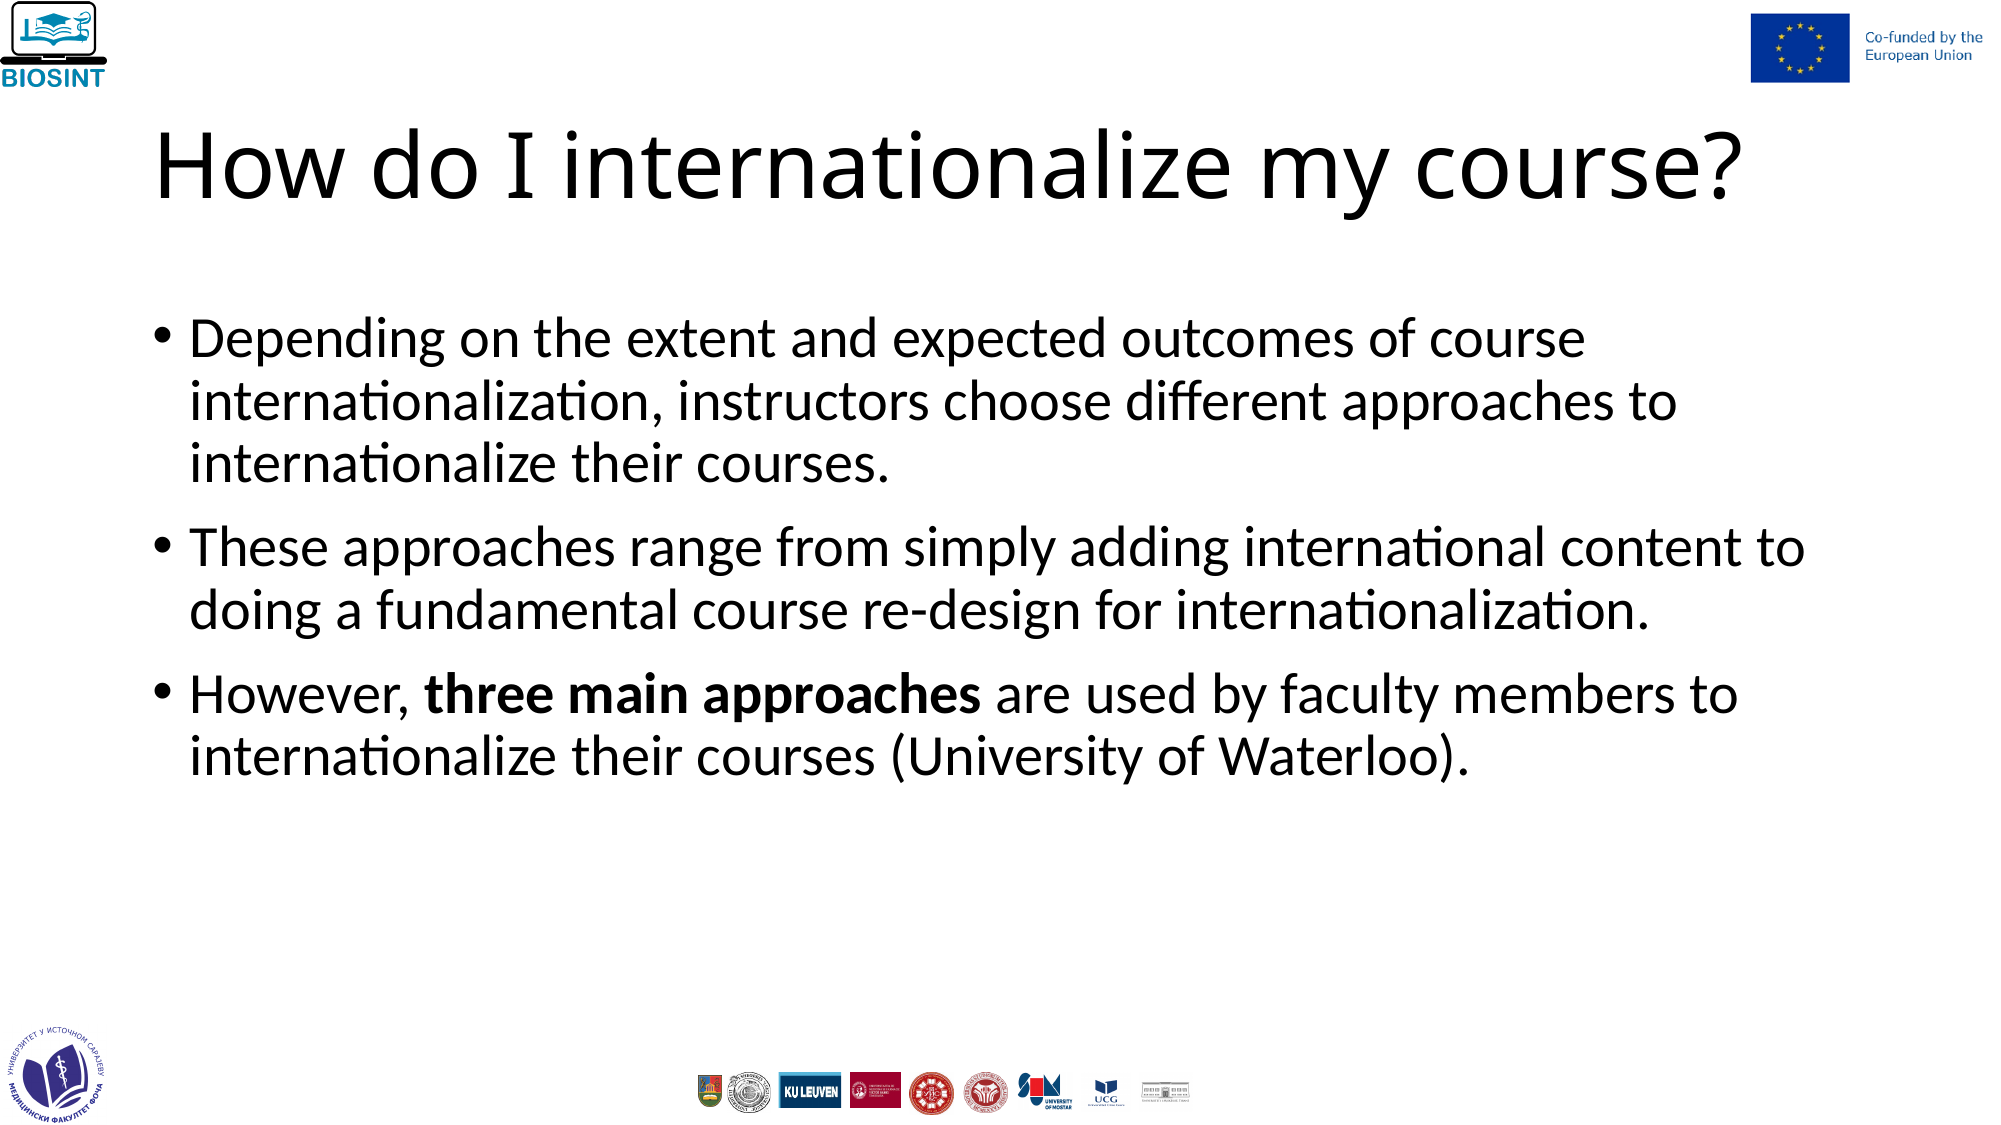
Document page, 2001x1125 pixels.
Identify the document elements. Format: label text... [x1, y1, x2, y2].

picture [0, 1, 107, 87]
title How do I internationalize my course? [137, 59, 1863, 278]
picture [1746, 1, 2000, 90]
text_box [698, 1072, 1196, 1125]
list Depending on the extent and expected outcomes of course internationalization, instructors choose different approaches to internationalize their courses. These approaches range from simply adding international content to doing a fundamental course re-design for internationalization. However, three main approaches are used by faculty members to internationalize their courses (University of Waterloo). [137, 299, 1863, 1014]
picture [3, 1024, 107, 1125]
picture [32, 72, 40, 83]
picture [77, 79, 83, 87]
